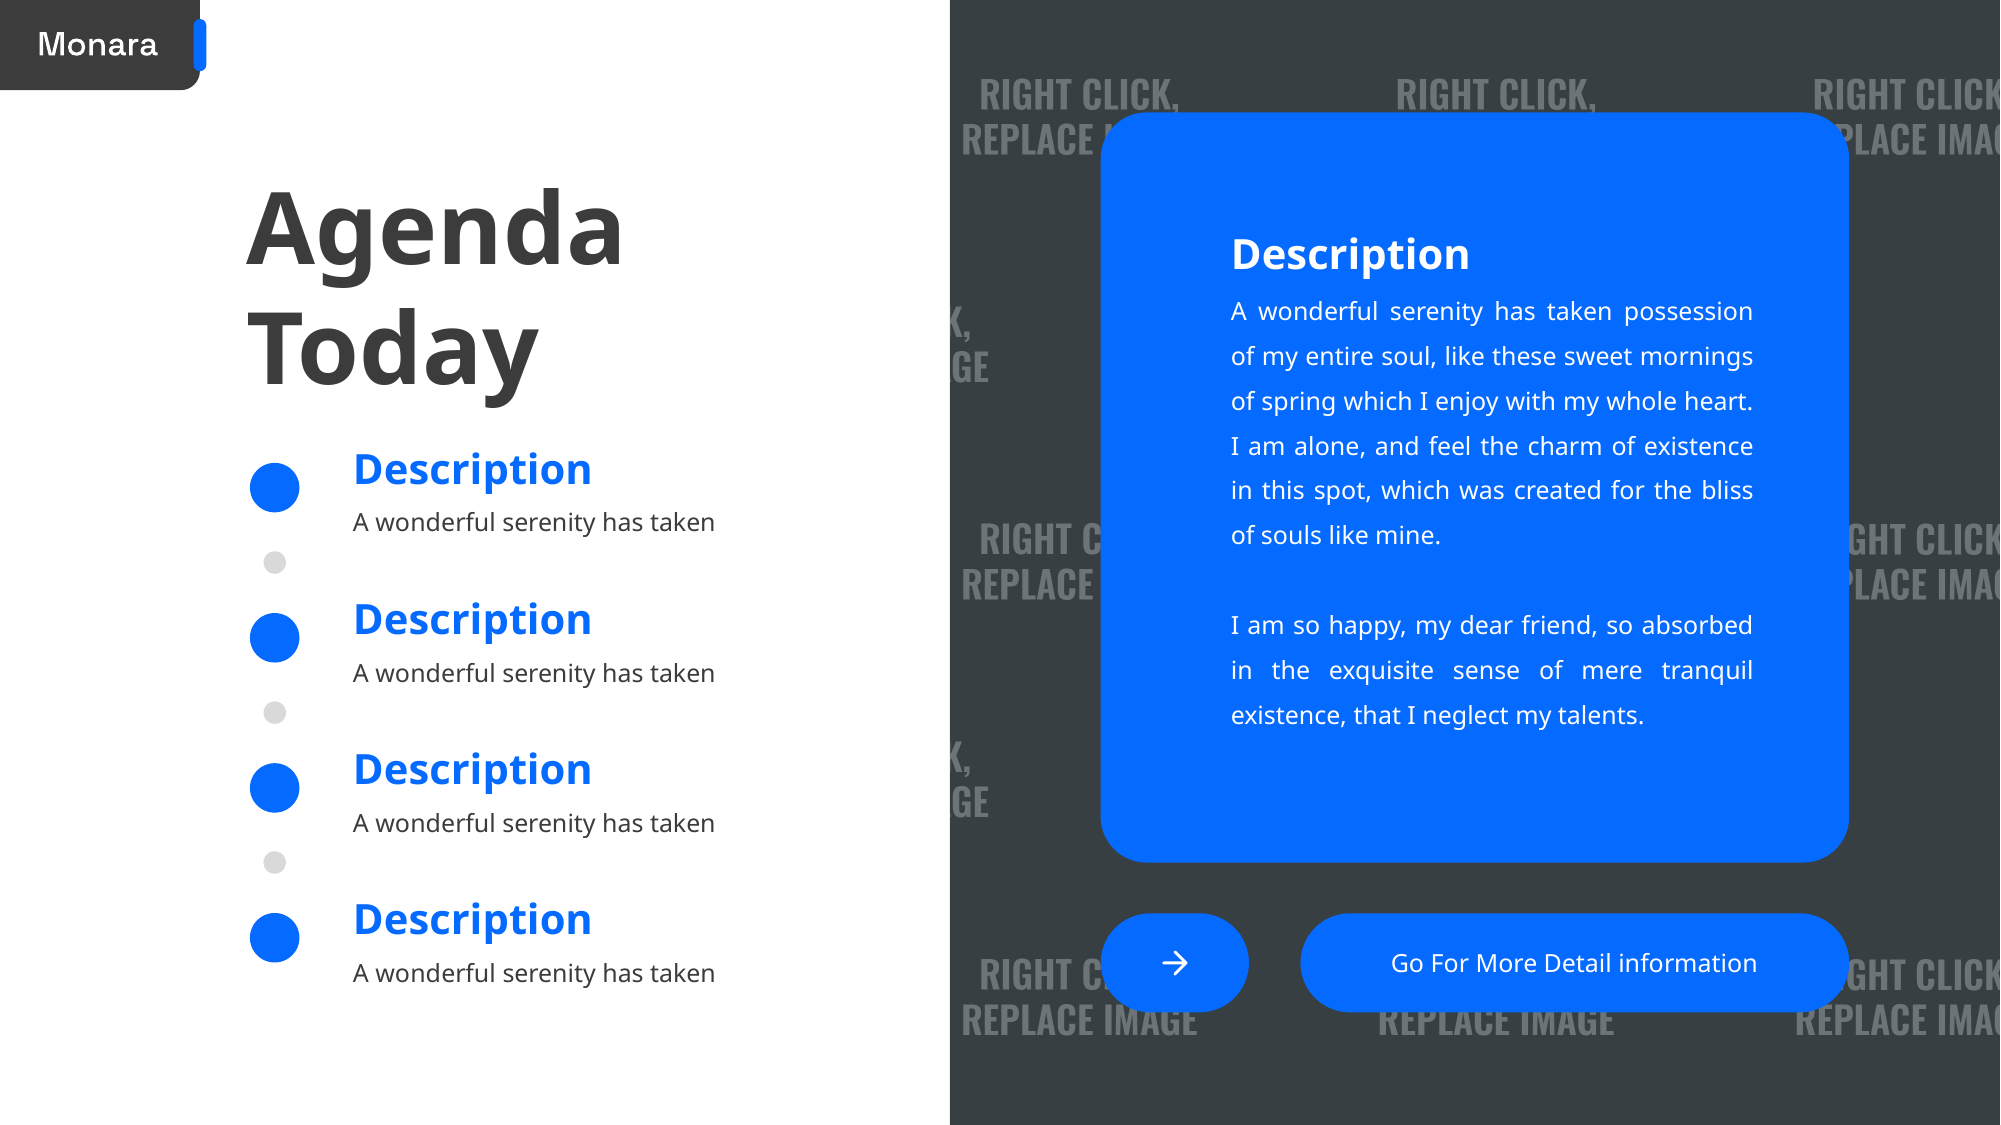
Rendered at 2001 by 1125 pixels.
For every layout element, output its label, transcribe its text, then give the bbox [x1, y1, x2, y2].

text_box [249, 763, 300, 813]
text_box [263, 701, 287, 724]
text_box [249, 462, 300, 513]
text_box A wonderful serenity has taken [338, 784, 762, 845]
text_box Description [338, 885, 651, 951]
title Agenda Today [231, 156, 778, 415]
text_box Description [338, 435, 651, 500]
text_box A wonderful serenity has taken [338, 634, 762, 695]
text_box Description [338, 585, 651, 651]
text_box [200, 17, 208, 73]
text_box Description [338, 735, 651, 801]
text_box A wonderful serenity has taken [338, 934, 762, 995]
text_box [249, 912, 300, 963]
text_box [0, 0, 200, 91]
text_box [263, 551, 287, 574]
picture [949, 0, 2000, 1125]
text_box [249, 613, 300, 663]
text_box A wonderful serenity has taken [338, 484, 762, 545]
text_box [263, 851, 286, 874]
